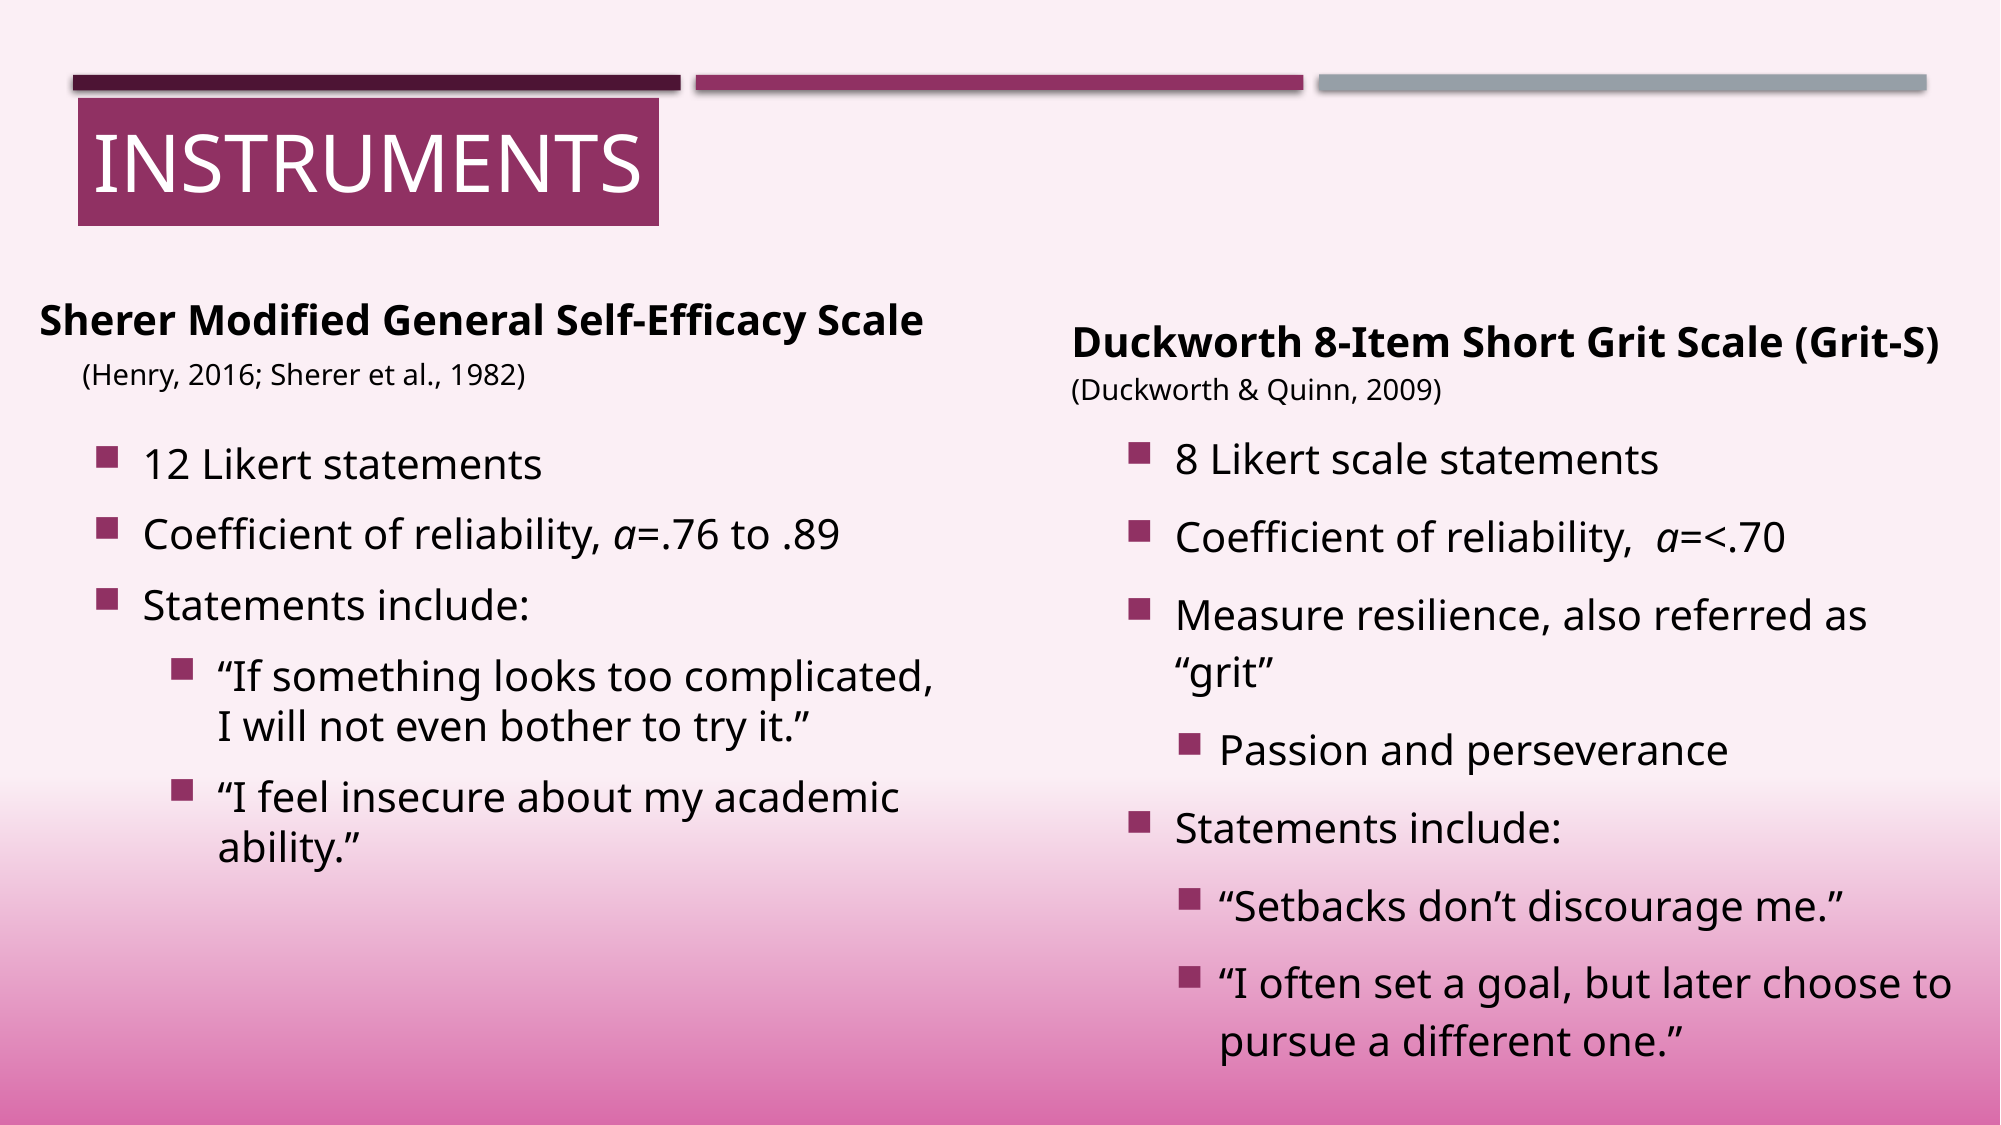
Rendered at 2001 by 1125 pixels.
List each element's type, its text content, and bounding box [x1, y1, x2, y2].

list Duckworth 8-Item Short Grit Scale (Grit-S) (Duckworth & Quinn, 2009) 8 Likert scale statements Coefficient of reliability, a=<.70 Measure resilience, also referred as “grit” Passion and perseverance Statements include: “Setbacks don’t discourage me.” “I often set a goal, but later choose to pursue a different one.” [1056, 305, 1971, 1125]
text_box Sherer Modified General Self-Efficacy Scale (Henry, 2016; Sherer et al., 1982) 12 Likert statements Coefficient of reliability, a=.76 to .89 Statements include: “If something looks too complicated, I will not even bother to try it.” “I feel insecure about my academic ability.” [24, 286, 967, 931]
title instruments [78, 97, 659, 226]
